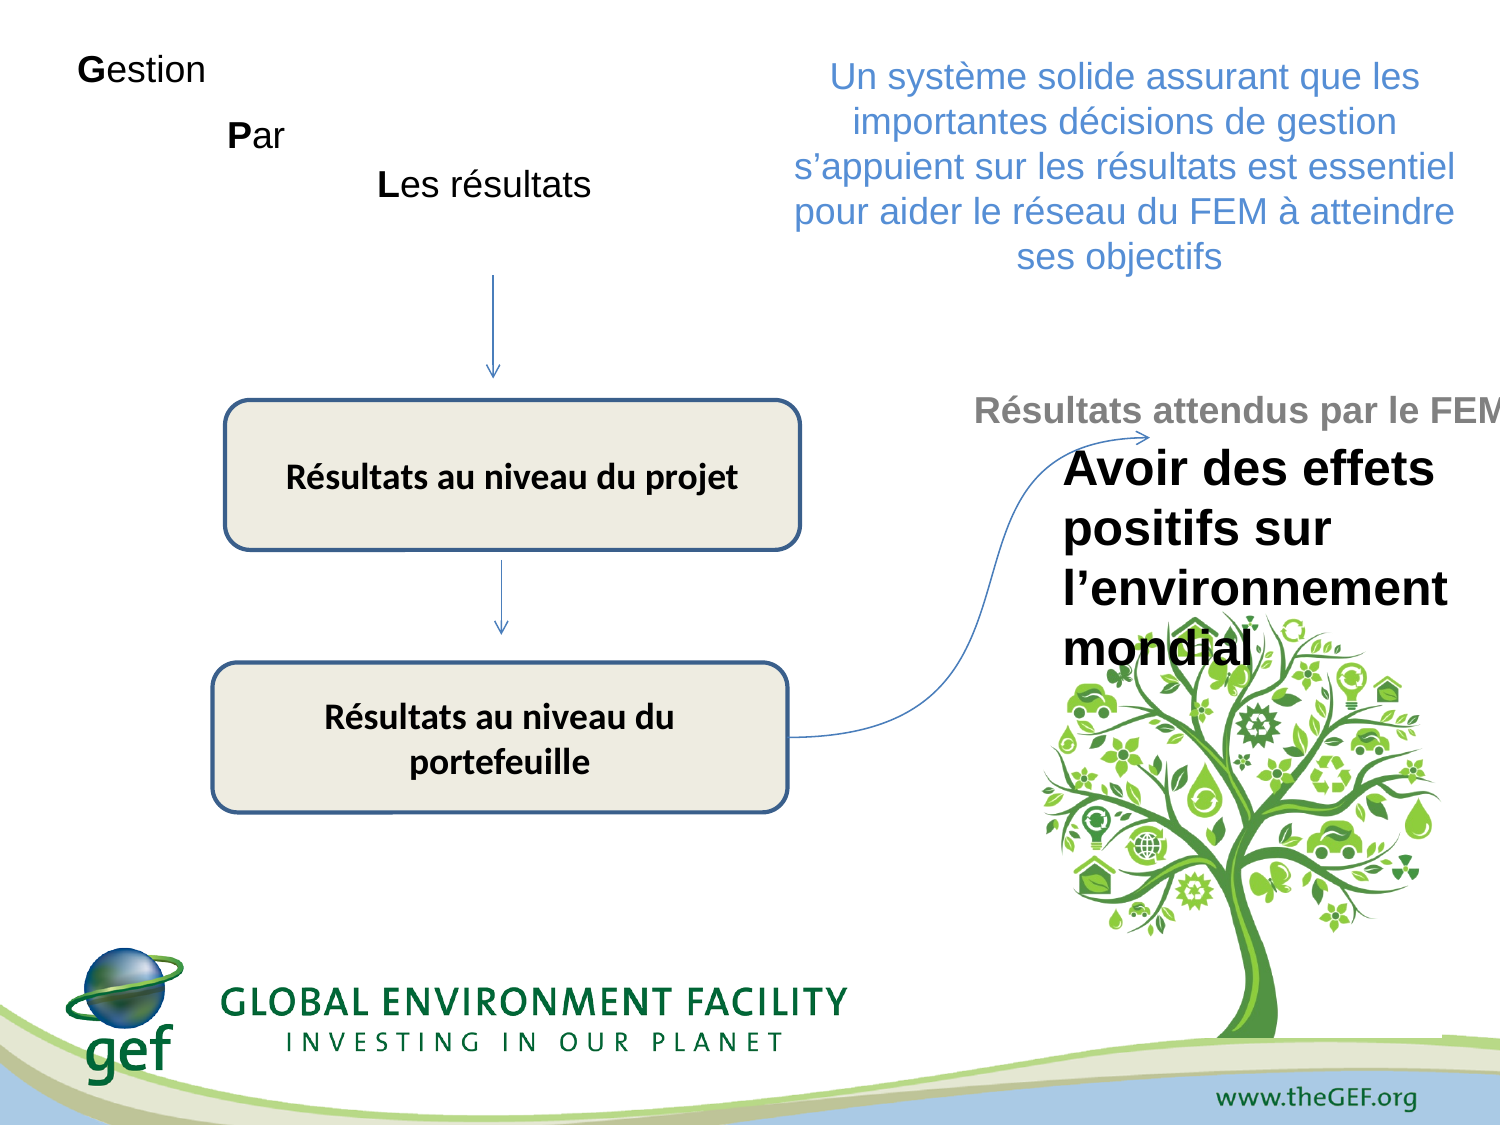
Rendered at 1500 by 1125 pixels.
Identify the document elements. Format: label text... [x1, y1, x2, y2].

text_box Gestion Par Les résultats [62, 37, 749, 213]
text_box Avoir des effets positifs sur l’environnement mondial [1153, 439, 1500, 803]
text_box Un système solide assurant que les importantes décisions de gestion s’appuient sur les résultats est essentiel pour aider le réseau du FEM à atteindre ses objectifs [749, 0, 1500, 285]
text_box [787, 437, 1151, 738]
picture [0, 611, 1500, 1125]
text_box Résultats au niveau du portefeuille [210, 660, 790, 815]
text_box Résultats au niveau du projet [222, 397, 803, 553]
text_box Résultats attendus par le FEM [959, 378, 1500, 439]
